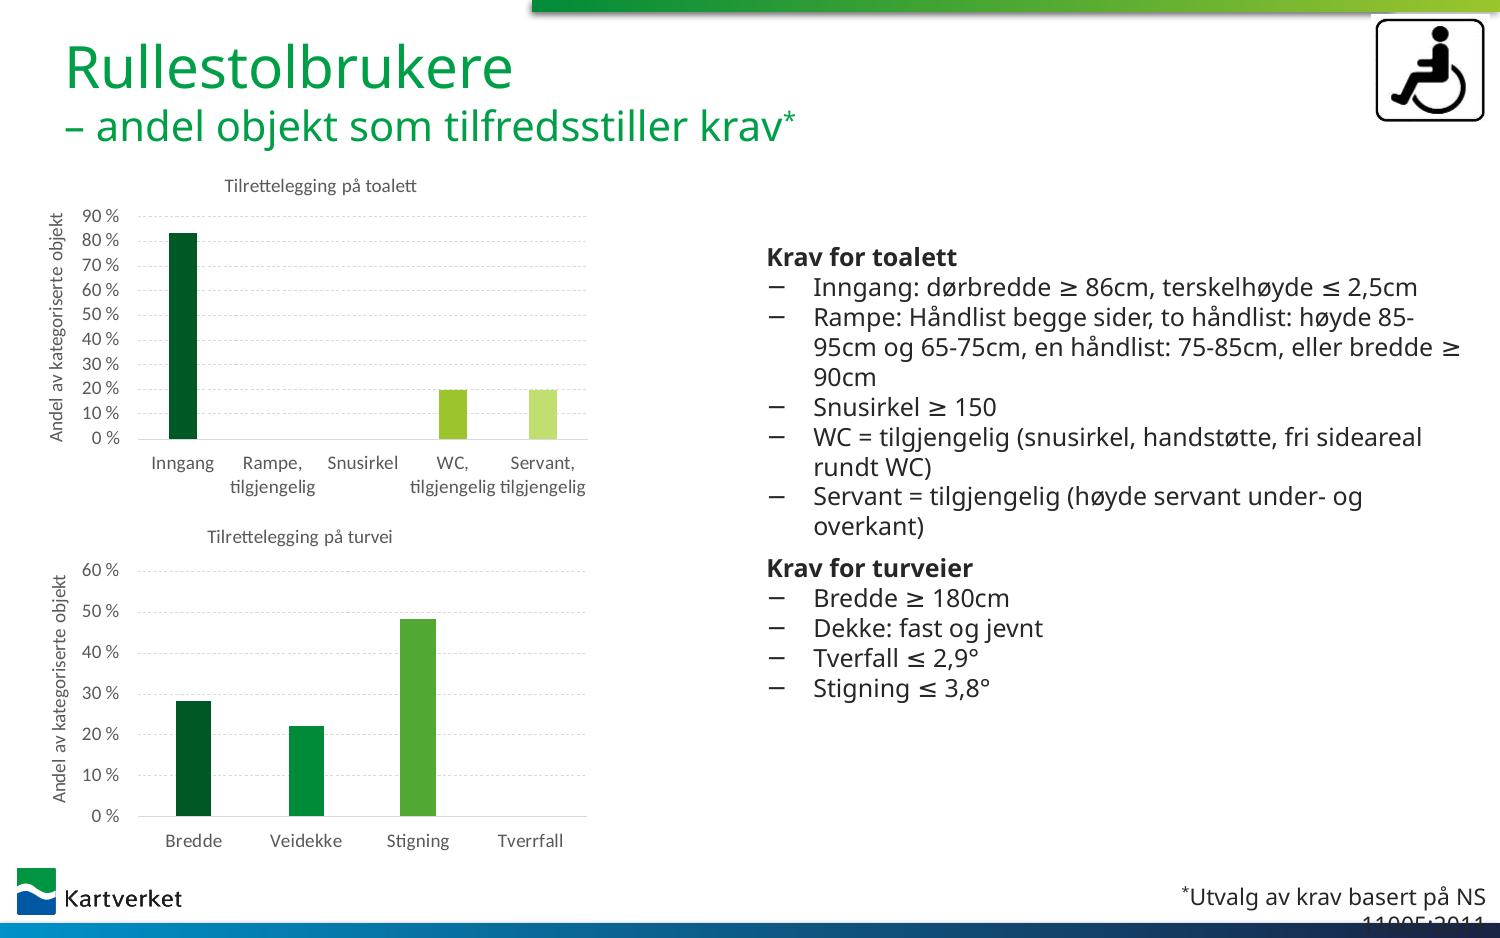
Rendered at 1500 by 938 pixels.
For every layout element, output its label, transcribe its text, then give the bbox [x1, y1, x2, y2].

picture [41, 166, 599, 505]
picture [1371, 13, 1491, 127]
text_box Krav for turveier Bredde ≥ 180cm Dekke: fast og jevnt Tverfall ≤ 2,9° Stigning ≤ 3,8° [751, 545, 1483, 710]
text_box *Utvalg av krav basert på NS 11005:2011 [1068, 873, 1500, 938]
text_box Rullestolbrukere – andel objekt som tilfredsstiller krav* [49, 14, 1431, 158]
text_box Krav for toalett Inngang: dørbredde ≥ 86cm, terskelhøyde ≤ 2,5cm Rampe: Håndlist begge sider, to håndlist: høyde 85-95cm og 65-75cm, en håndlist: 75-85cm, eller bredde ≥ 90cm Snusirkel ≥ 150 WC = tilgjengelig (snusirkel, handstøtte, fri sideareal rundt WC) Servant = tilgjengelig (høyde servant under- og overkant) [751, 234, 1483, 545]
picture [41, 520, 598, 859]
